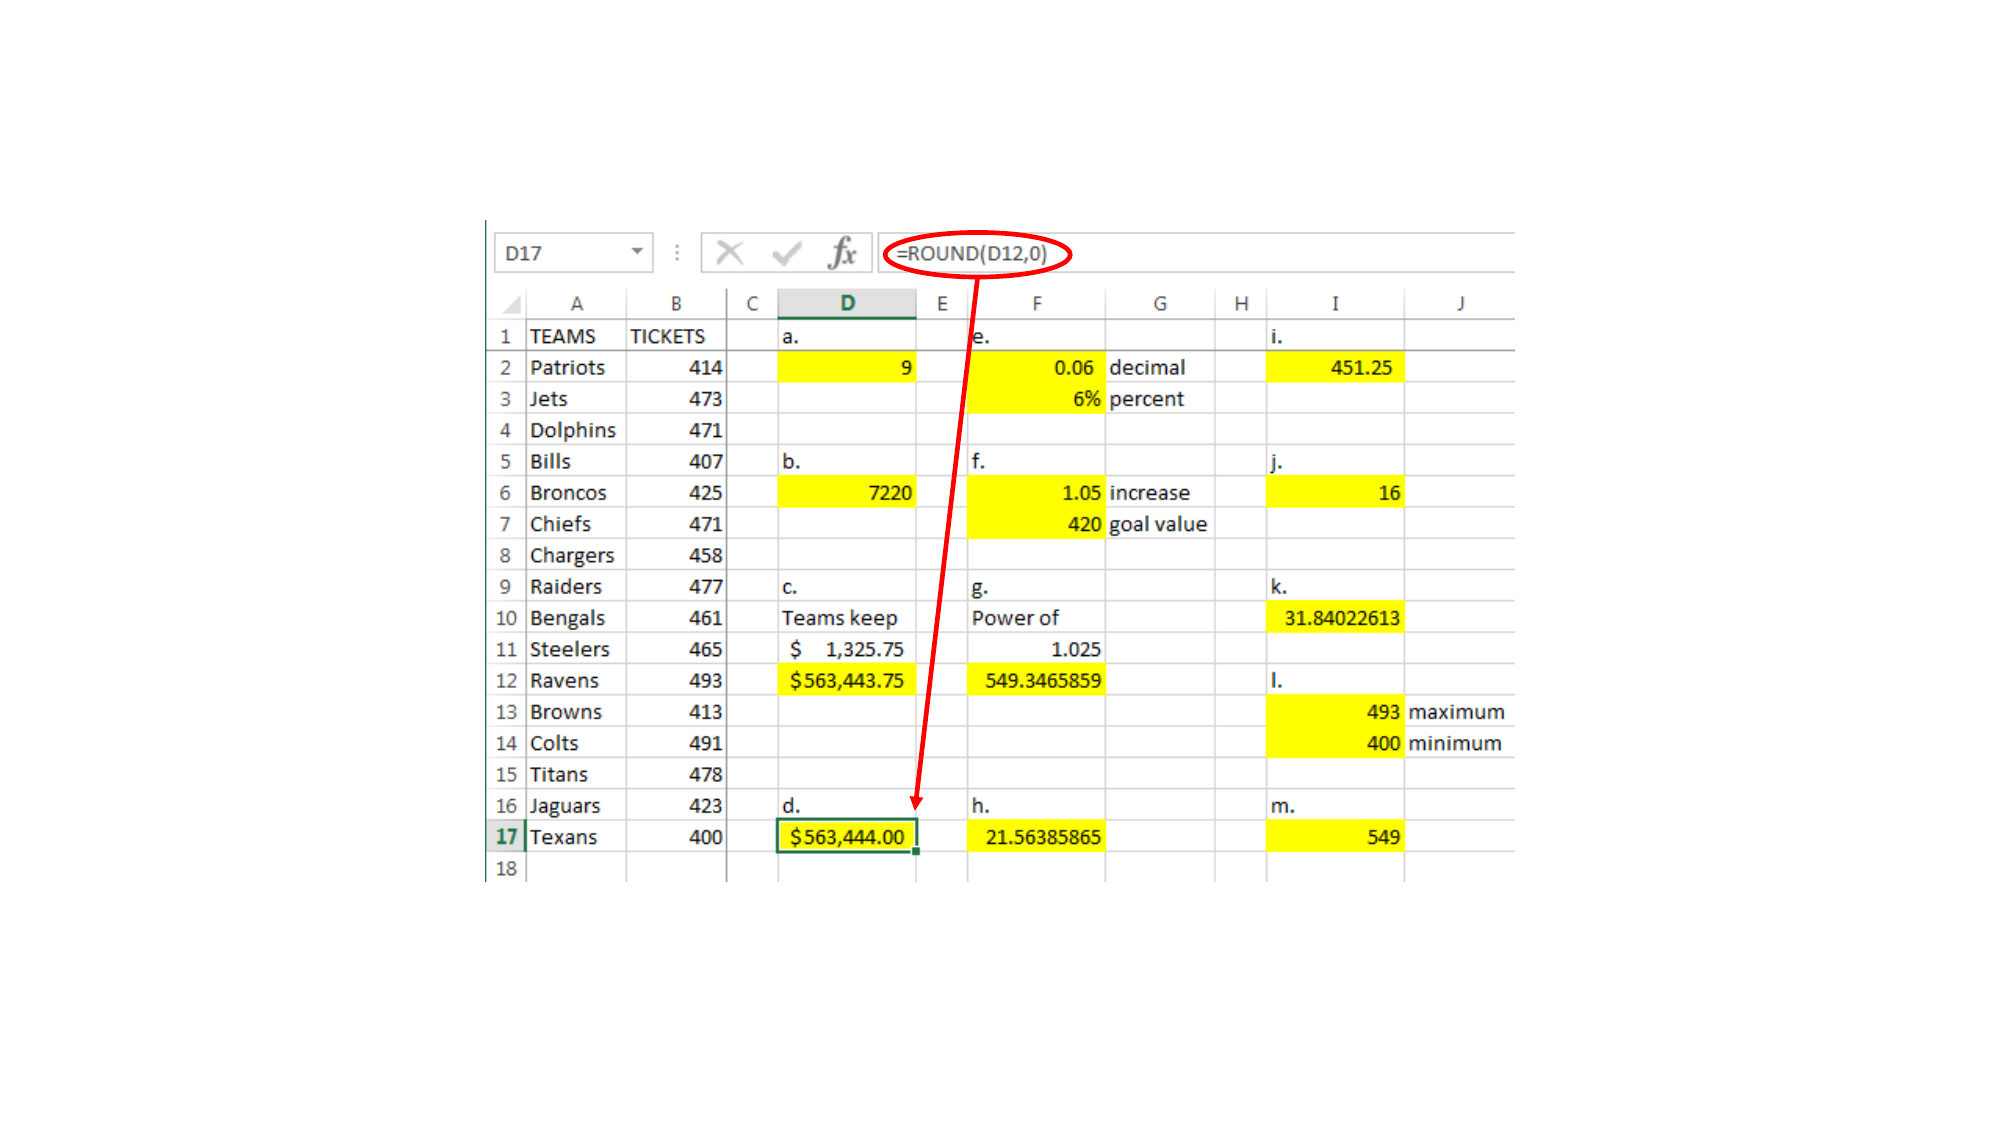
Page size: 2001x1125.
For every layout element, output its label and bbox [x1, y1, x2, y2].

list [485, 220, 1515, 882]
text_box [914, 276, 978, 811]
